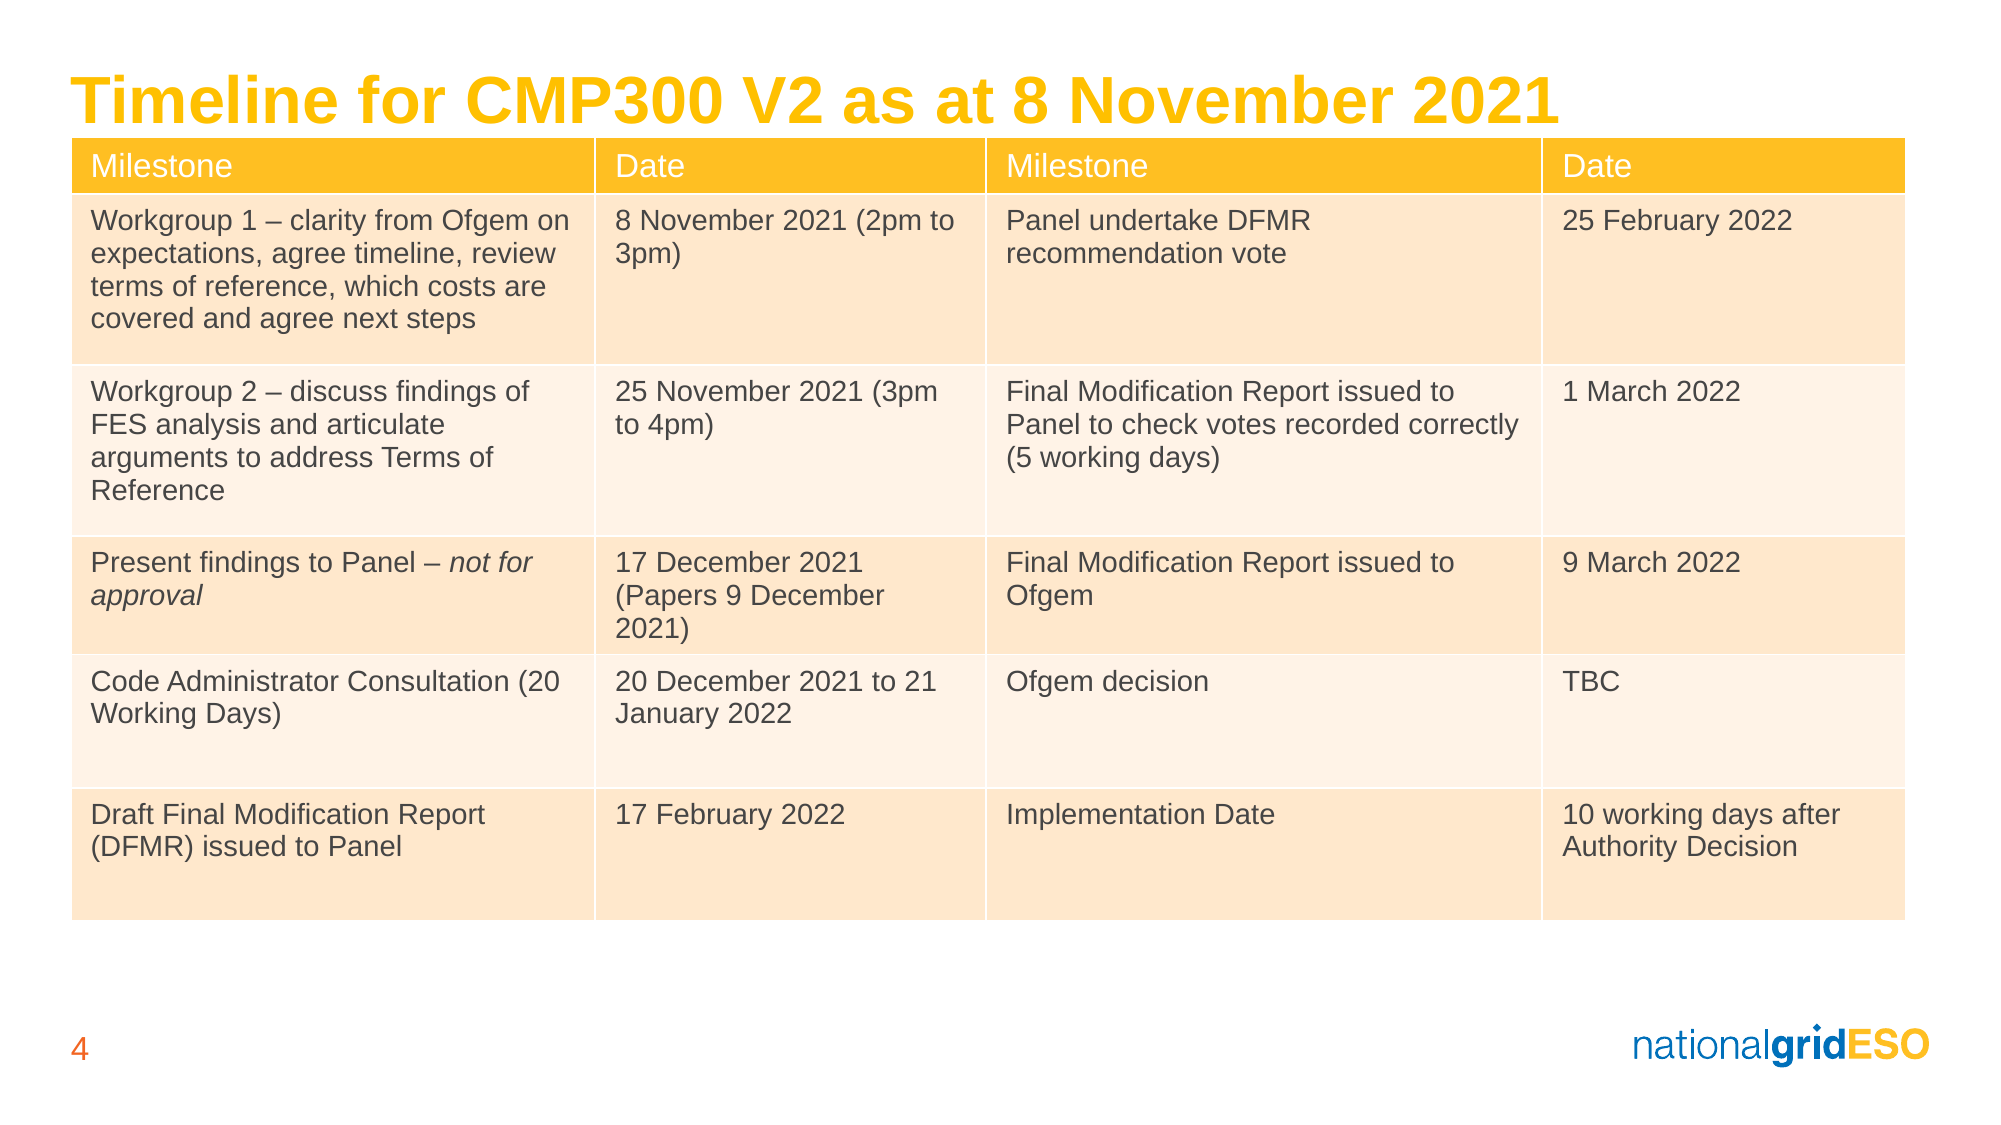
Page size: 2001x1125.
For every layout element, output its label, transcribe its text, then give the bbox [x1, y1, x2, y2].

table_cell Workgroup 2 – discuss findings of FES analysis and articulate arguments to address Terms of Reference [72, 366, 594, 535]
table_cell Draft Final Modification Report (DFMR) issued to Panel [72, 789, 594, 920]
table_header Date [1543, 138, 1905, 193]
table_cell 9 March 2022 [1543, 537, 1905, 654]
table_cell 17 February 2022 [596, 789, 985, 920]
table_cell Panel undertake DFMR recommendation vote [987, 195, 1541, 364]
table_header Milestone [72, 138, 594, 193]
table_cell Final Modification Report issued to Ofgem [987, 537, 1541, 654]
table_cell Implementation Date [987, 789, 1541, 920]
table_cell TBC [1543, 655, 1905, 787]
table_cell 25 November 2021 (3pm to 4pm) [596, 366, 985, 535]
table_cell 17 December 2021 (Papers 9 December 2021) [596, 537, 985, 654]
table_cell 10 working days after Authority Decision [1543, 789, 1905, 920]
table_cell Workgroup 1 – clarity from Ofgem on expectations, agree timeline, review terms of reference, which costs are covered and agree next steps [72, 195, 594, 364]
table_cell Final Modification Report issued to Panel to check votes recorded correctly (5 working days) [987, 366, 1541, 535]
table_cell Present findings to Panel – not for approval [72, 537, 594, 654]
table_header Date [596, 138, 985, 193]
table_header Milestone [987, 138, 1541, 193]
table_cell Ofgem decision [987, 655, 1541, 787]
title Timeline for CMP300 V2 as at 8 November 2021 [70, 72, 1929, 137]
table_cell Code Administrator Consultation (20 Working Days) [72, 655, 594, 787]
table_cell 1 March 2022 [1543, 366, 1905, 535]
table_cell 8 November 2021 (2pm to 3pm) [596, 195, 985, 364]
table_cell 20 December 2021 to 21 January 2022 [596, 655, 985, 787]
table_cell 25 February 2022 [1543, 195, 1905, 364]
